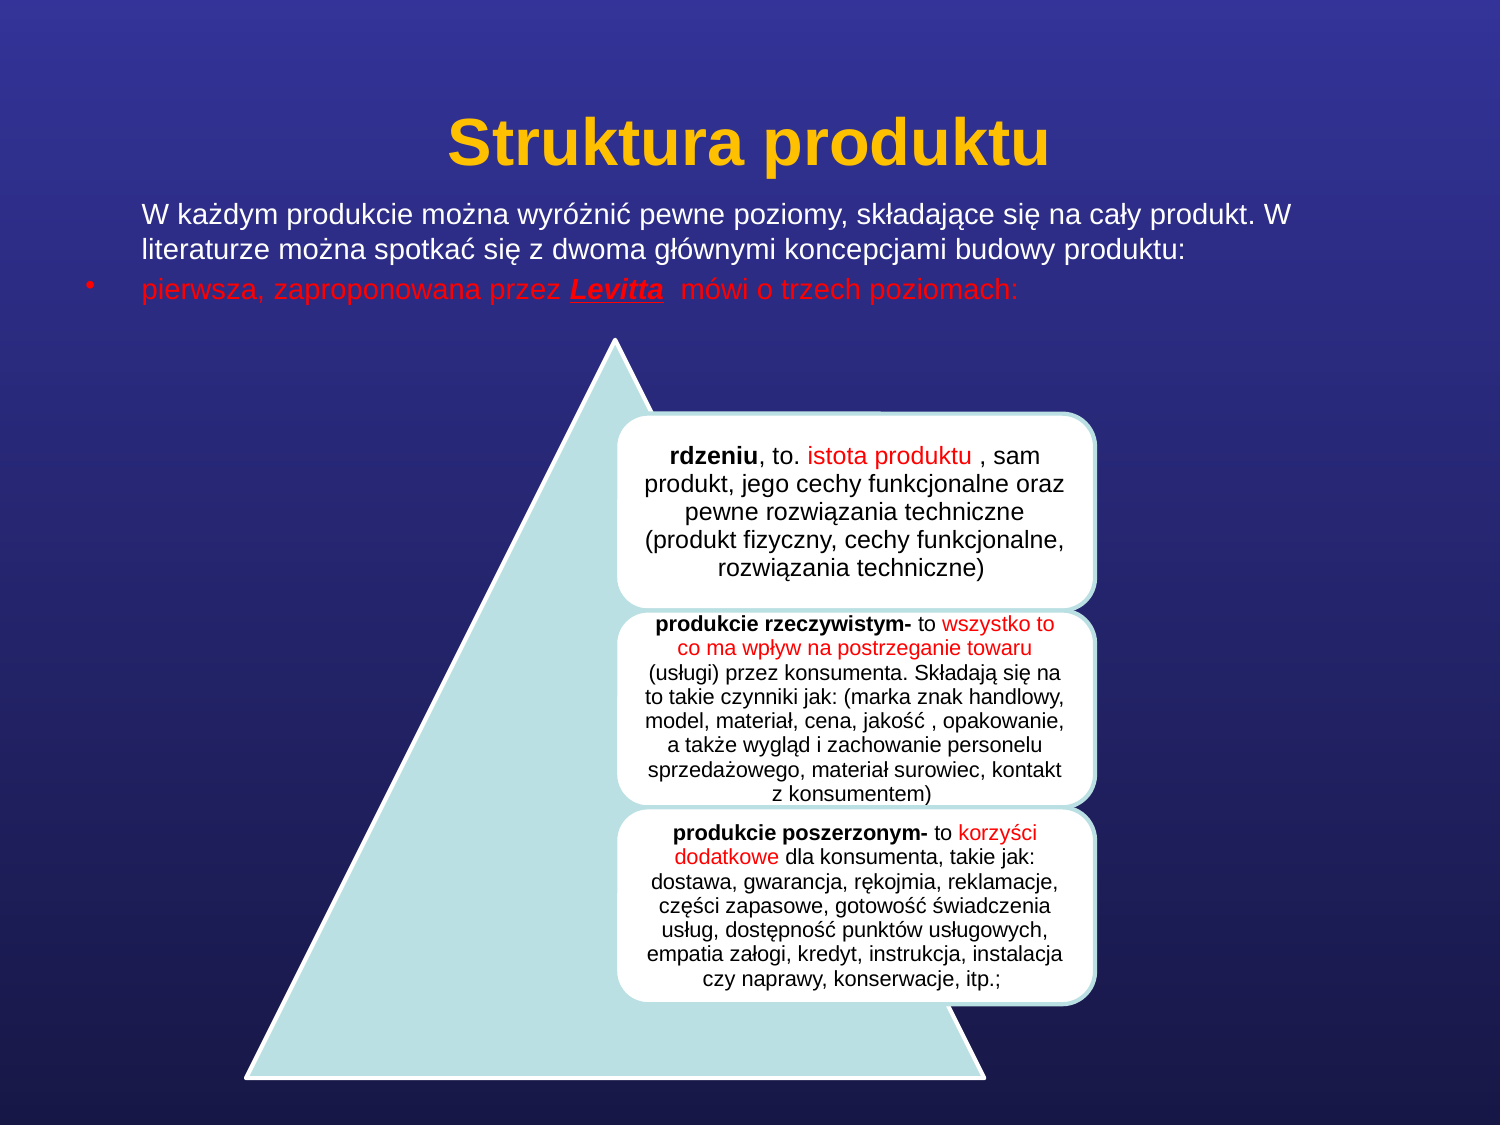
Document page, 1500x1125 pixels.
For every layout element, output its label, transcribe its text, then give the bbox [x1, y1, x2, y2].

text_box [245, 339, 1372, 1079]
list W każdym produkcie można wyróżnić pewne poziomy, składające się na cały produkt. W literaturze można spotkać się z dwoma głównymi koncepcjami budowy produktu: pierwsza, zaproponowana przez Levitta mówi o trzech poziomach: [70, 187, 1421, 931]
title Struktura produktu [74, 44, 1426, 233]
